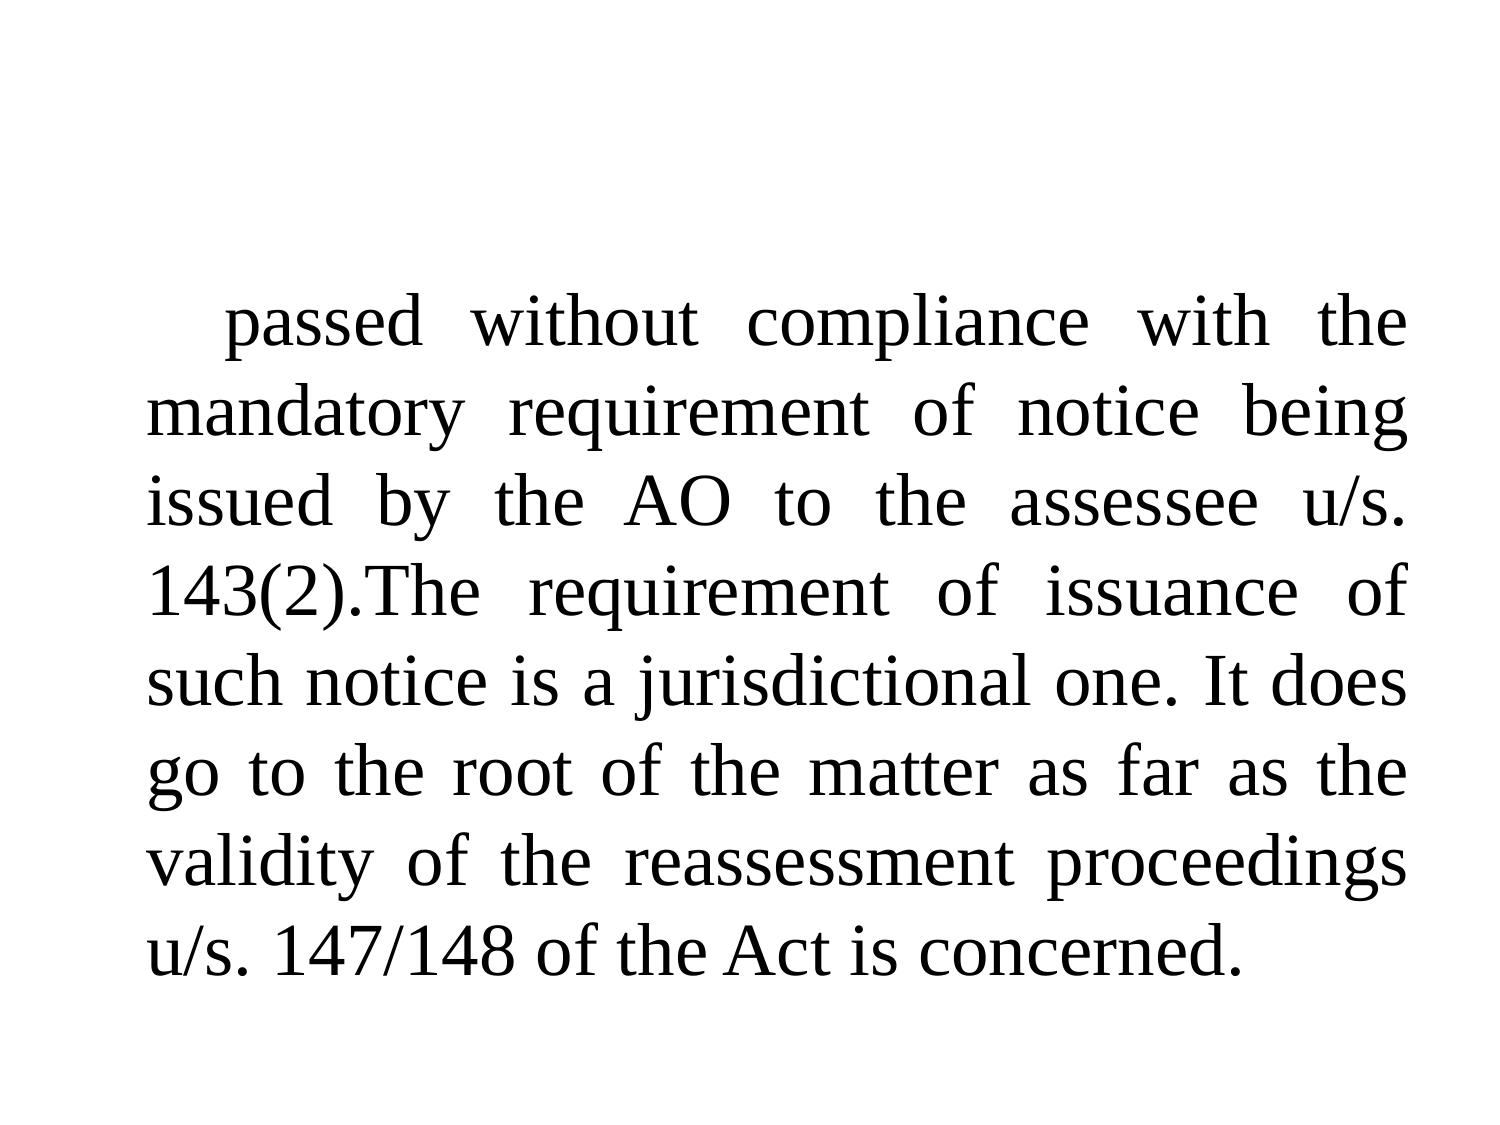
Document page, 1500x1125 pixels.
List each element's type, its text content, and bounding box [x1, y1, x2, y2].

list passed without compliance with the mandatory requirement of notice being issued by the AO to the assessee u/s. 143(2).The requirement of issuance of such notice is a jurisdictional one. It does go to the root of the matter as far as the validity of the reassessment proceedings u/s. 147/148 of the Act is concerned. [75, 262, 1425, 1005]
